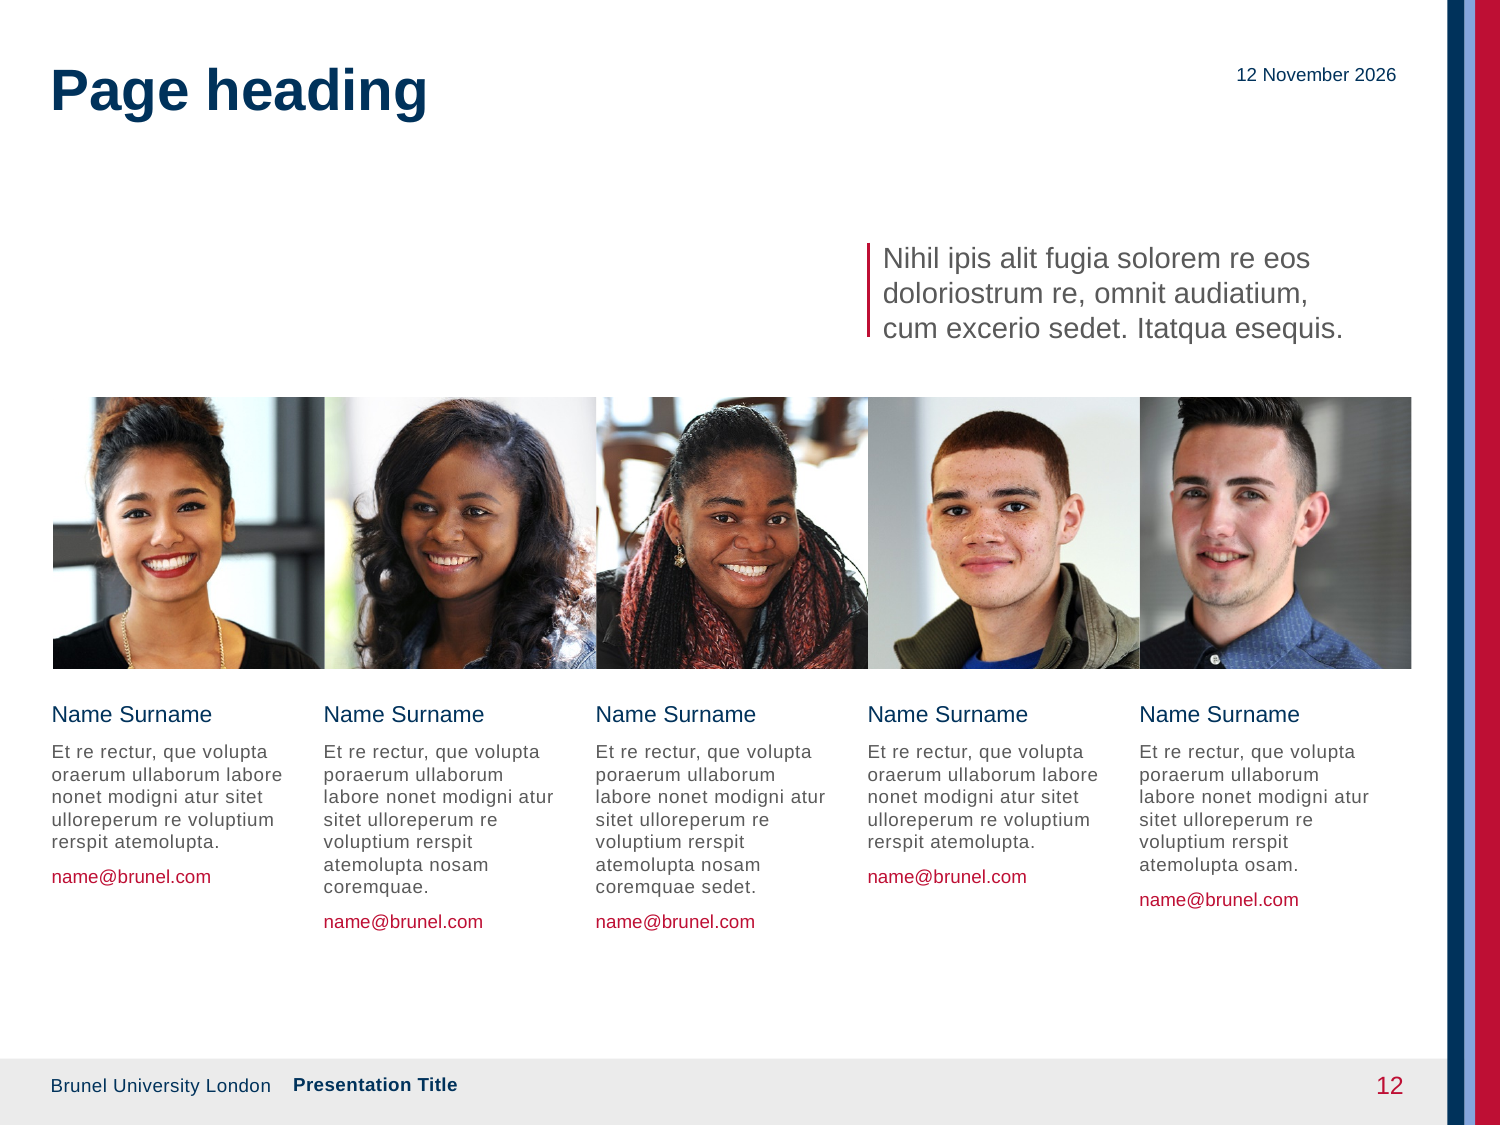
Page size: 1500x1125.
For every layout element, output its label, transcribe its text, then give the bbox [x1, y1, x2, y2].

list Name Surname Et re rectur, que volupta poraerum ullaborum labore nonet modigni atur sitet ulloreperum re voluptium rerspit atemolupta nosam coremquae. name@brunel.com [308, 692, 575, 964]
slide_number 12 [1093, 1054, 1419, 1115]
footer Presentation Title [278, 1054, 1093, 1115]
picture [52, 396, 1412, 670]
list Name Surname Et re rectur, que volupta poraerum ullaborum labore nonet modigni atur sitet ulloreperum re voluptium rerspit atemolupta nosam coremquae sedet. name@brunel.com [580, 692, 847, 964]
list Name Surname Et re rectur, que volupta poraerum ullaborum labore nonet modigni atur sitet ulloreperum re voluptium rerspit atemolupta osam. name@brunel.com [1124, 692, 1391, 964]
list Name Surname Et re rectur, que volupta oraerum ullaborum labore nonet modigni atur sitet ulloreperum re voluptium rerspit atemolupta. name@brunel.com [36, 692, 303, 964]
list Name Surname Et re rectur, que volupta oraerum ullaborum labore nonet modigni atur sitet ulloreperum re voluptium rerspit atemolupta. name@brunel.com [852, 692, 1119, 964]
title Page heading [35, 44, 1400, 232]
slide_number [1198, 44, 1412, 105]
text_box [867, 231, 1424, 354]
